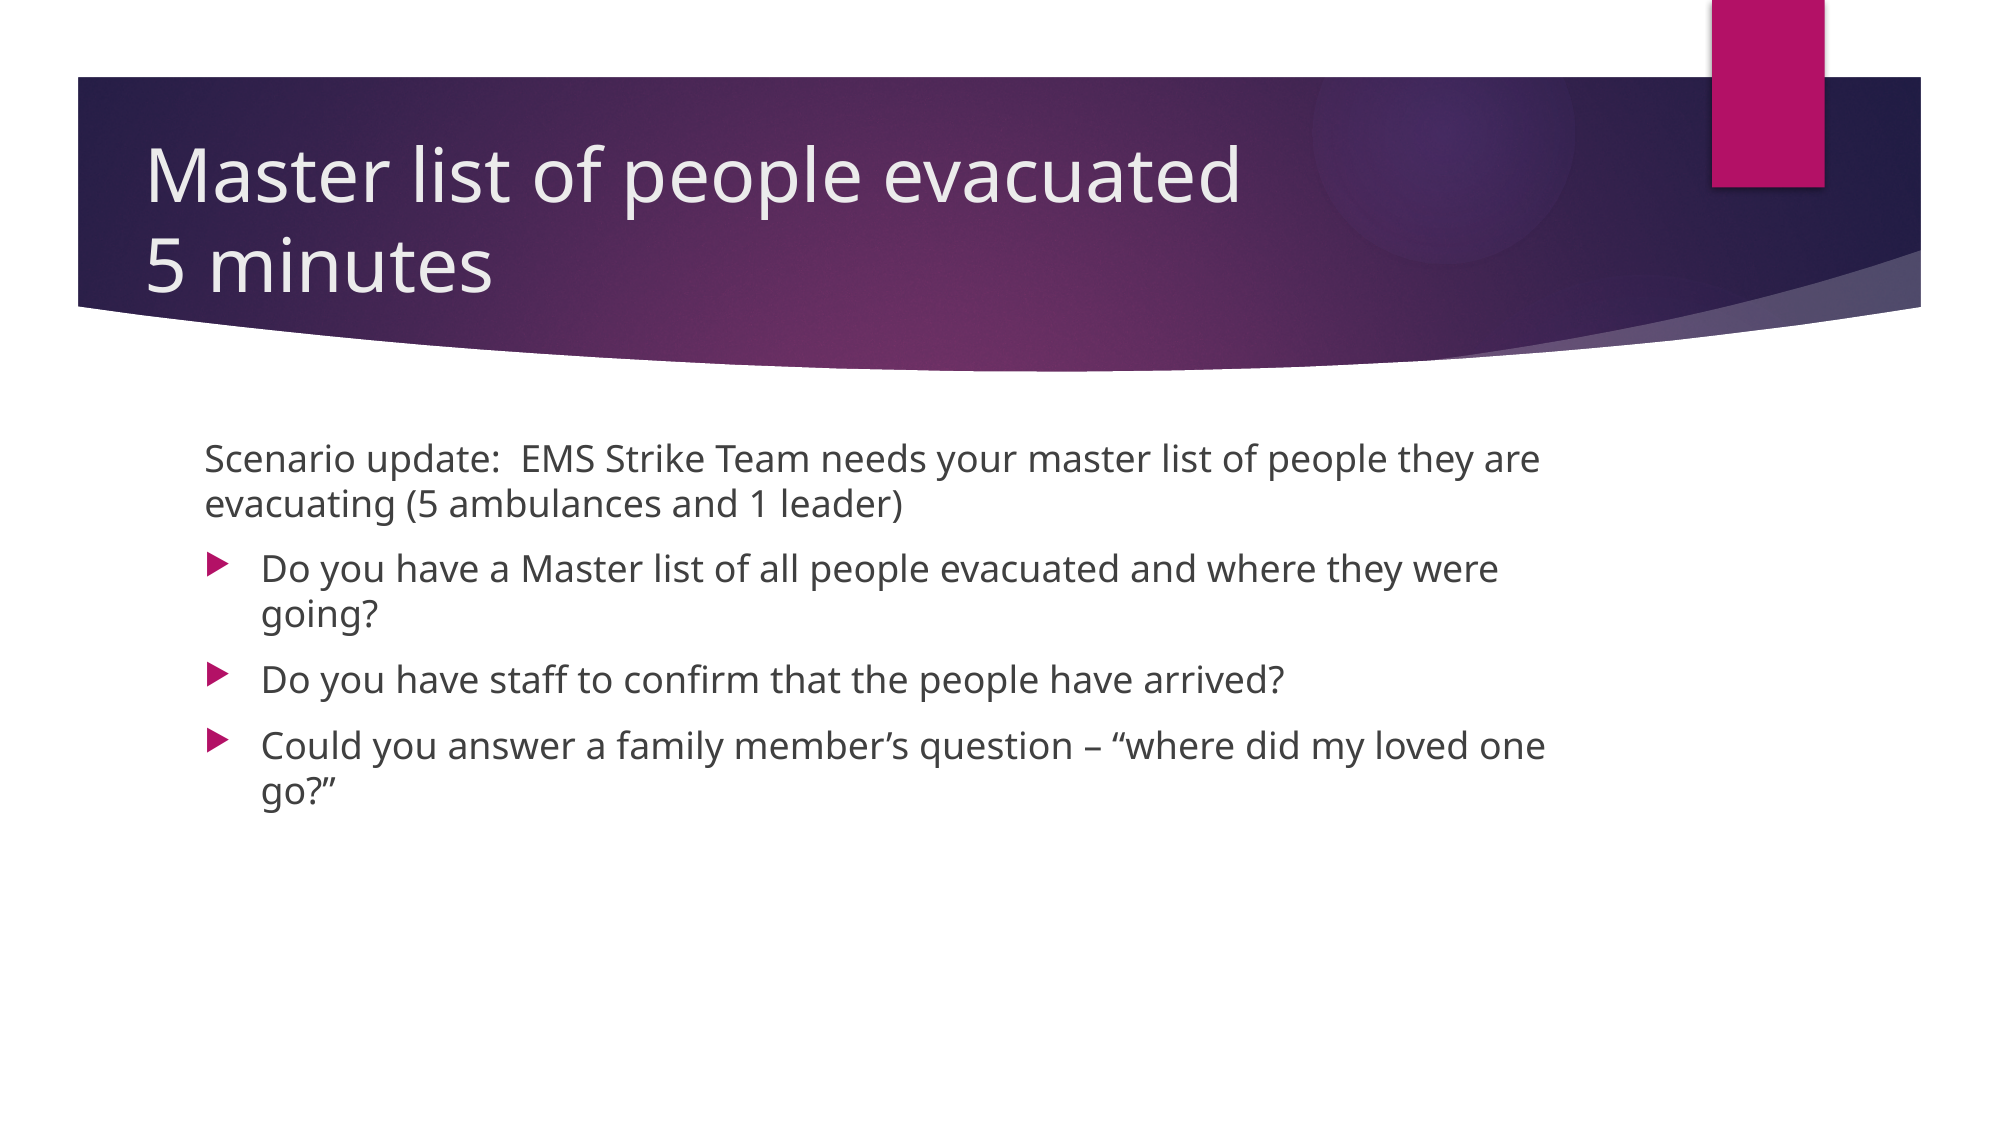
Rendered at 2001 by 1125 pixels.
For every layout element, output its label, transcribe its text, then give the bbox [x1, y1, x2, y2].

list Scenario update: EMS Strike Team needs your master list of people they are evacuating (5 ambulances and 1 leader) Do you have a Master list of all people evacuated and where they were going? Do you have staff to confirm that the people have arrived? Could you answer a family member’s question – “where did my loved one go?” [189, 427, 1638, 988]
title Master list of people evacuated 5 minutes [129, 159, 1738, 276]
